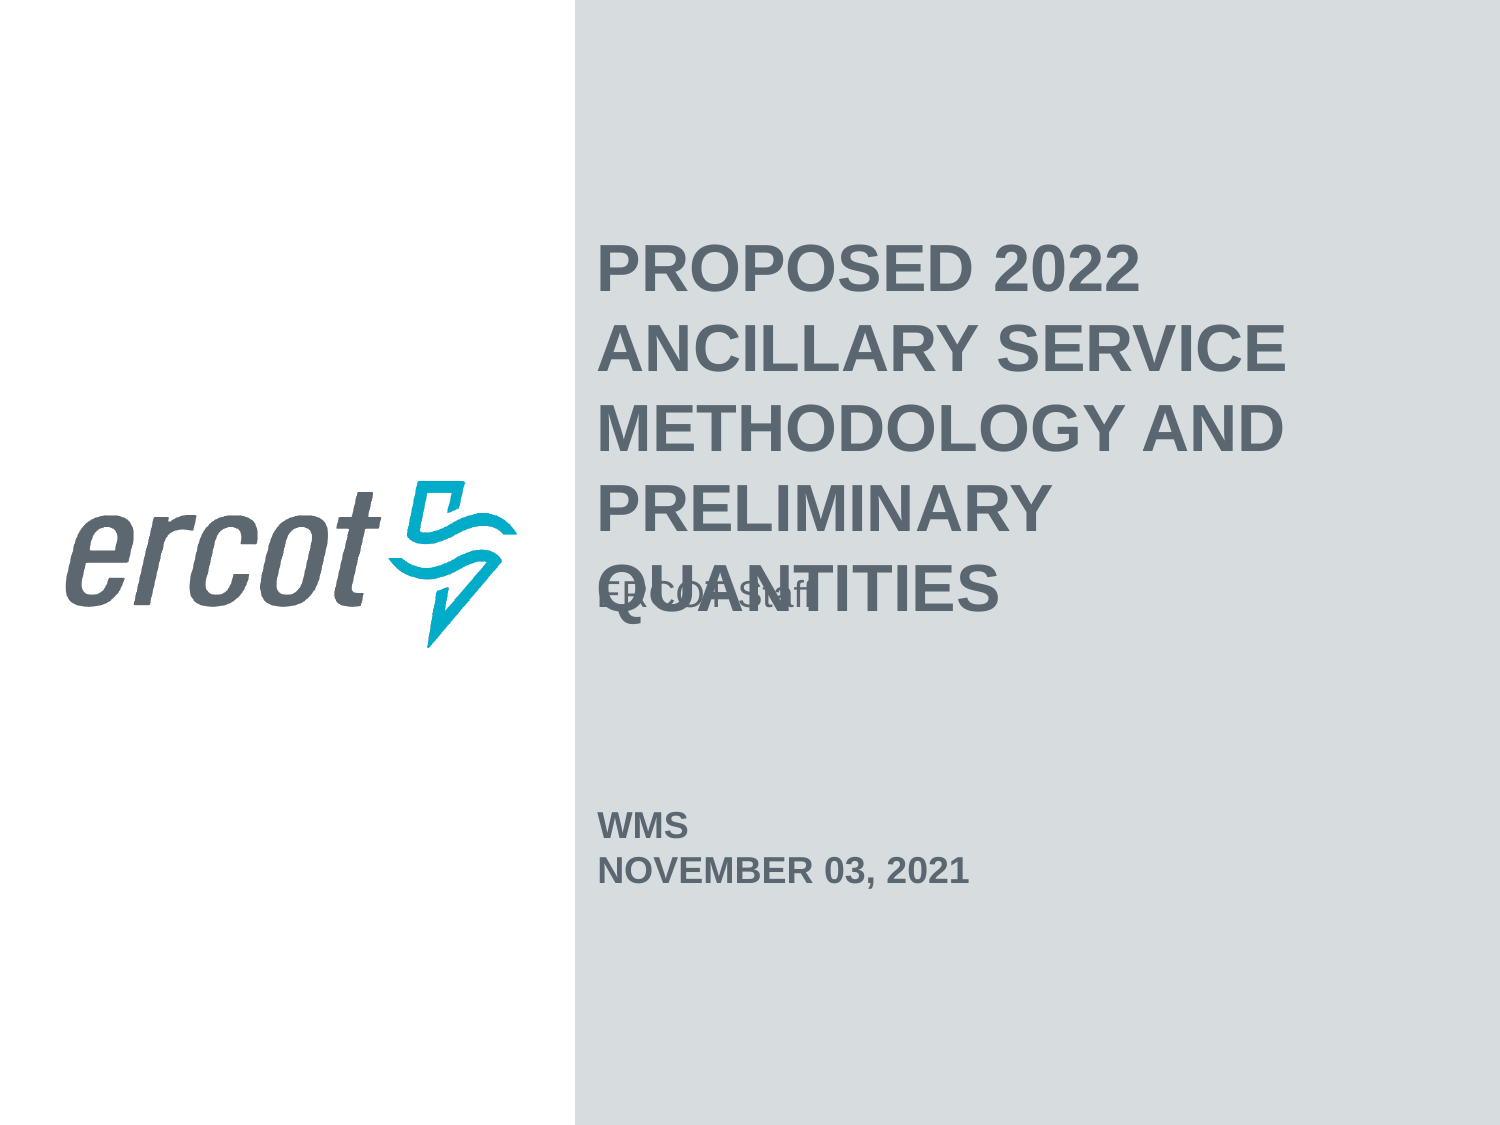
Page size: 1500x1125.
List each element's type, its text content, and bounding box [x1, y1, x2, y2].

list Proposed 2022 Ancillary Service Methodology And Preliminary Quantities [581, 217, 1488, 596]
picture [56, 471, 525, 654]
list WMS November 03, 2021 [582, 793, 1315, 900]
list ERCOT Staff [581, 562, 1315, 714]
